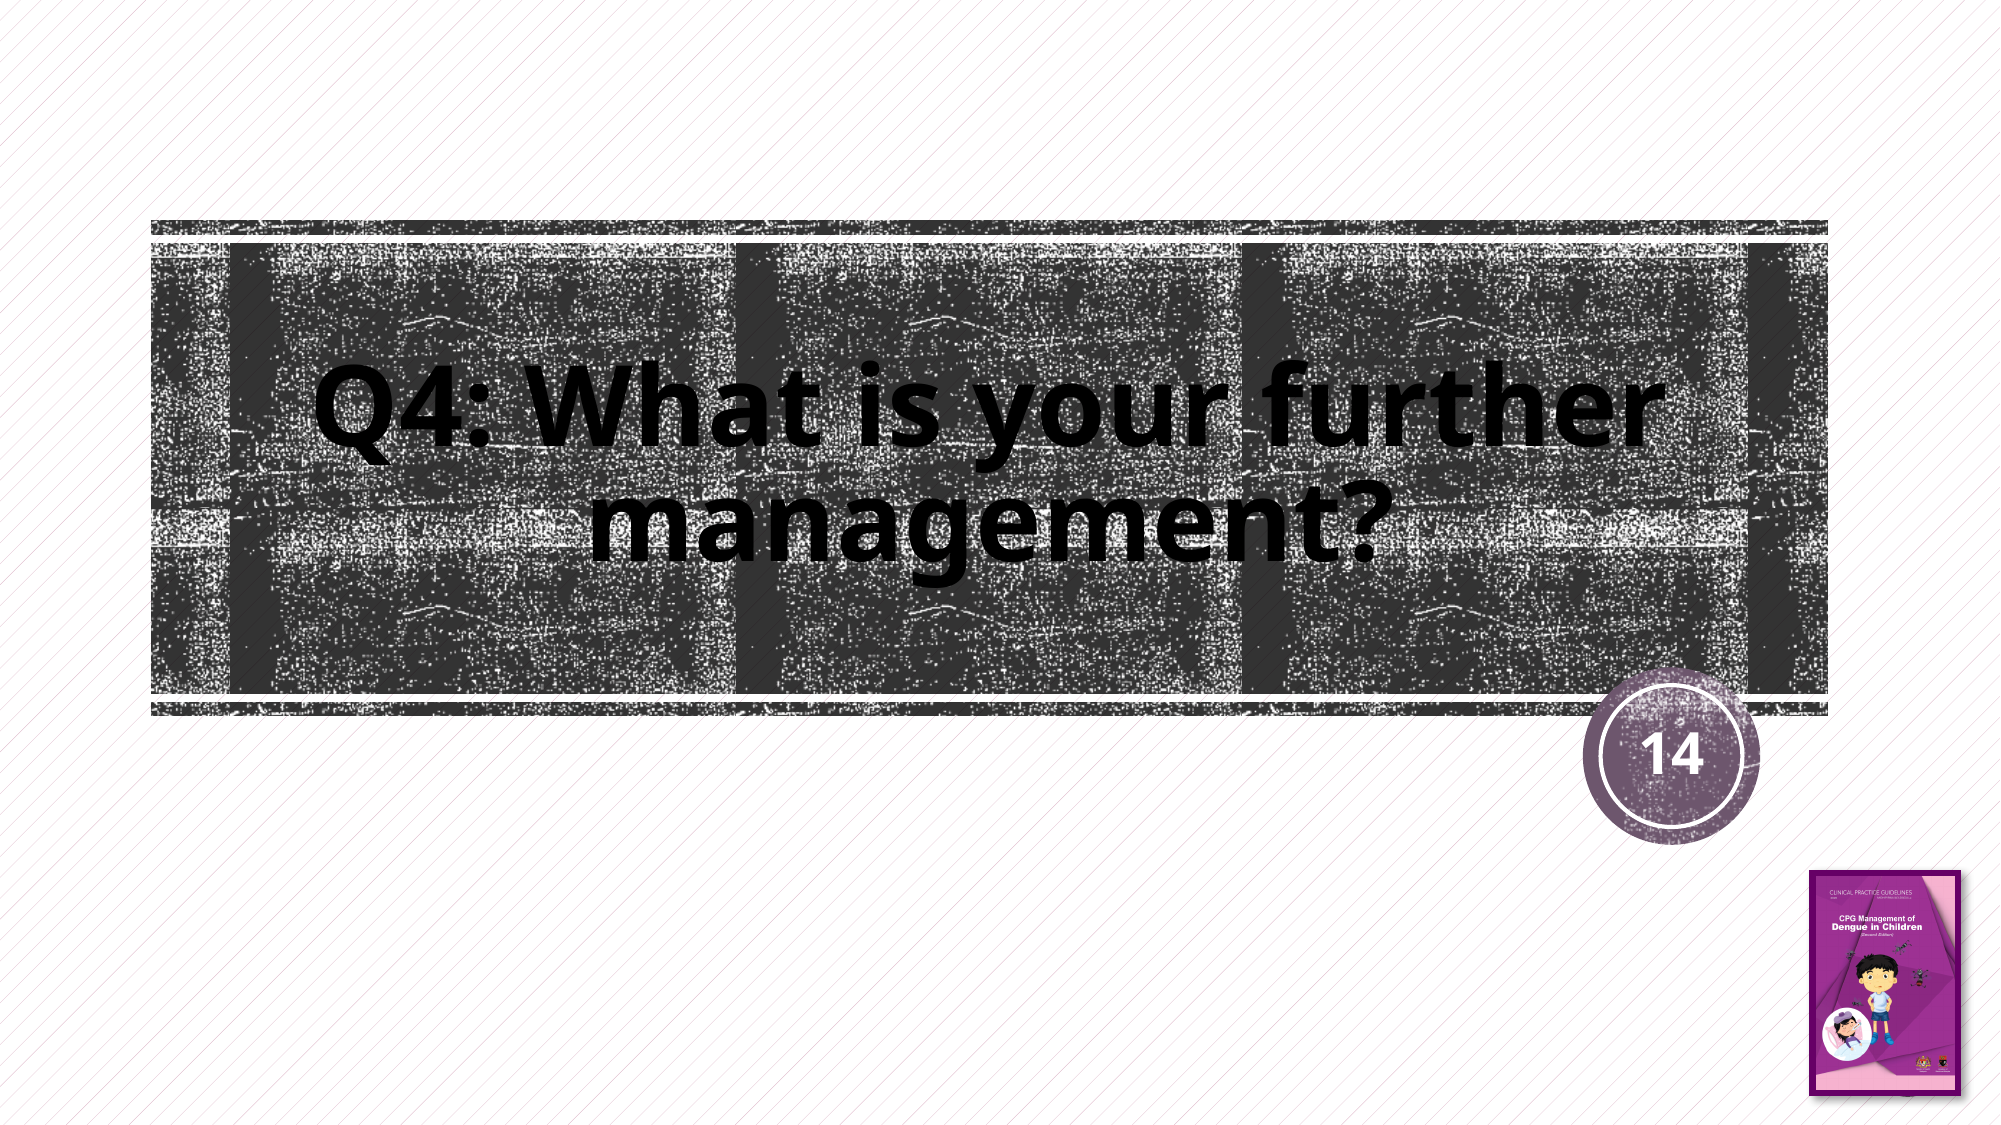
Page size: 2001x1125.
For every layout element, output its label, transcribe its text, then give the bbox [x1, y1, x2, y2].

title Q4: What is your further management? [172, 234, 1808, 704]
picture [1816, 876, 1955, 1090]
slide_number 14 [1573, 703, 1770, 809]
